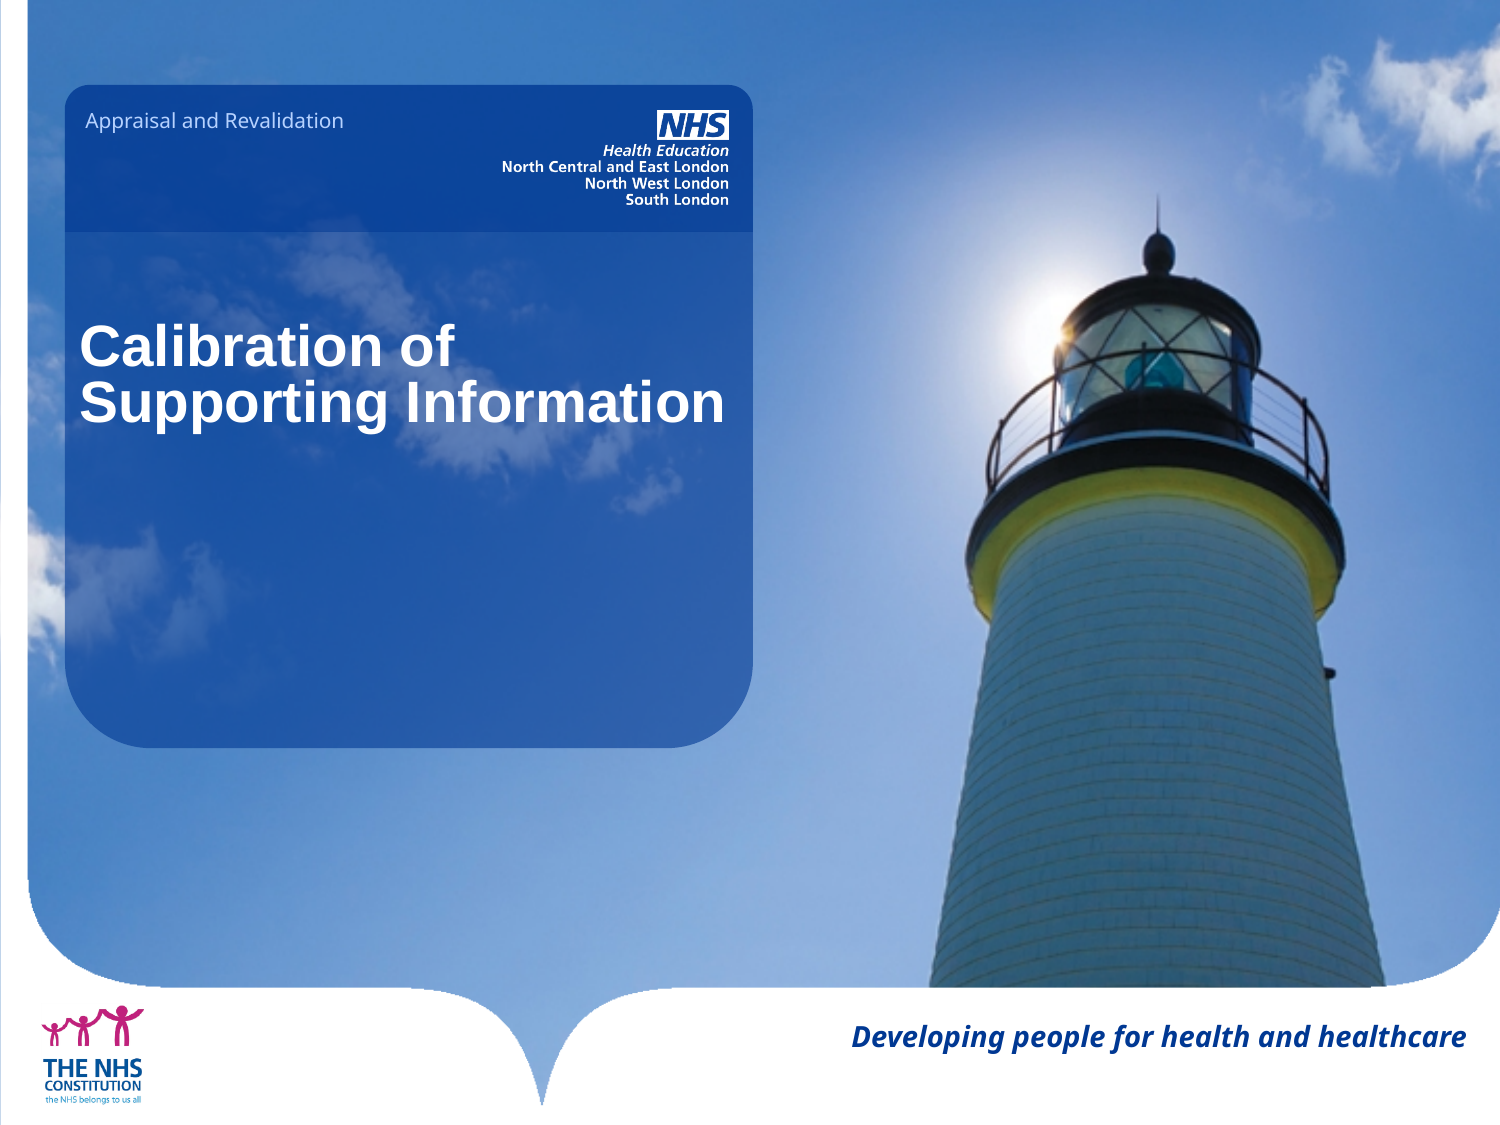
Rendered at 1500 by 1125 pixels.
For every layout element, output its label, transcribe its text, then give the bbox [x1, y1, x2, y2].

picture [0, 0, 1500, 1125]
title Calibration of Supporting Information [64, 314, 762, 567]
